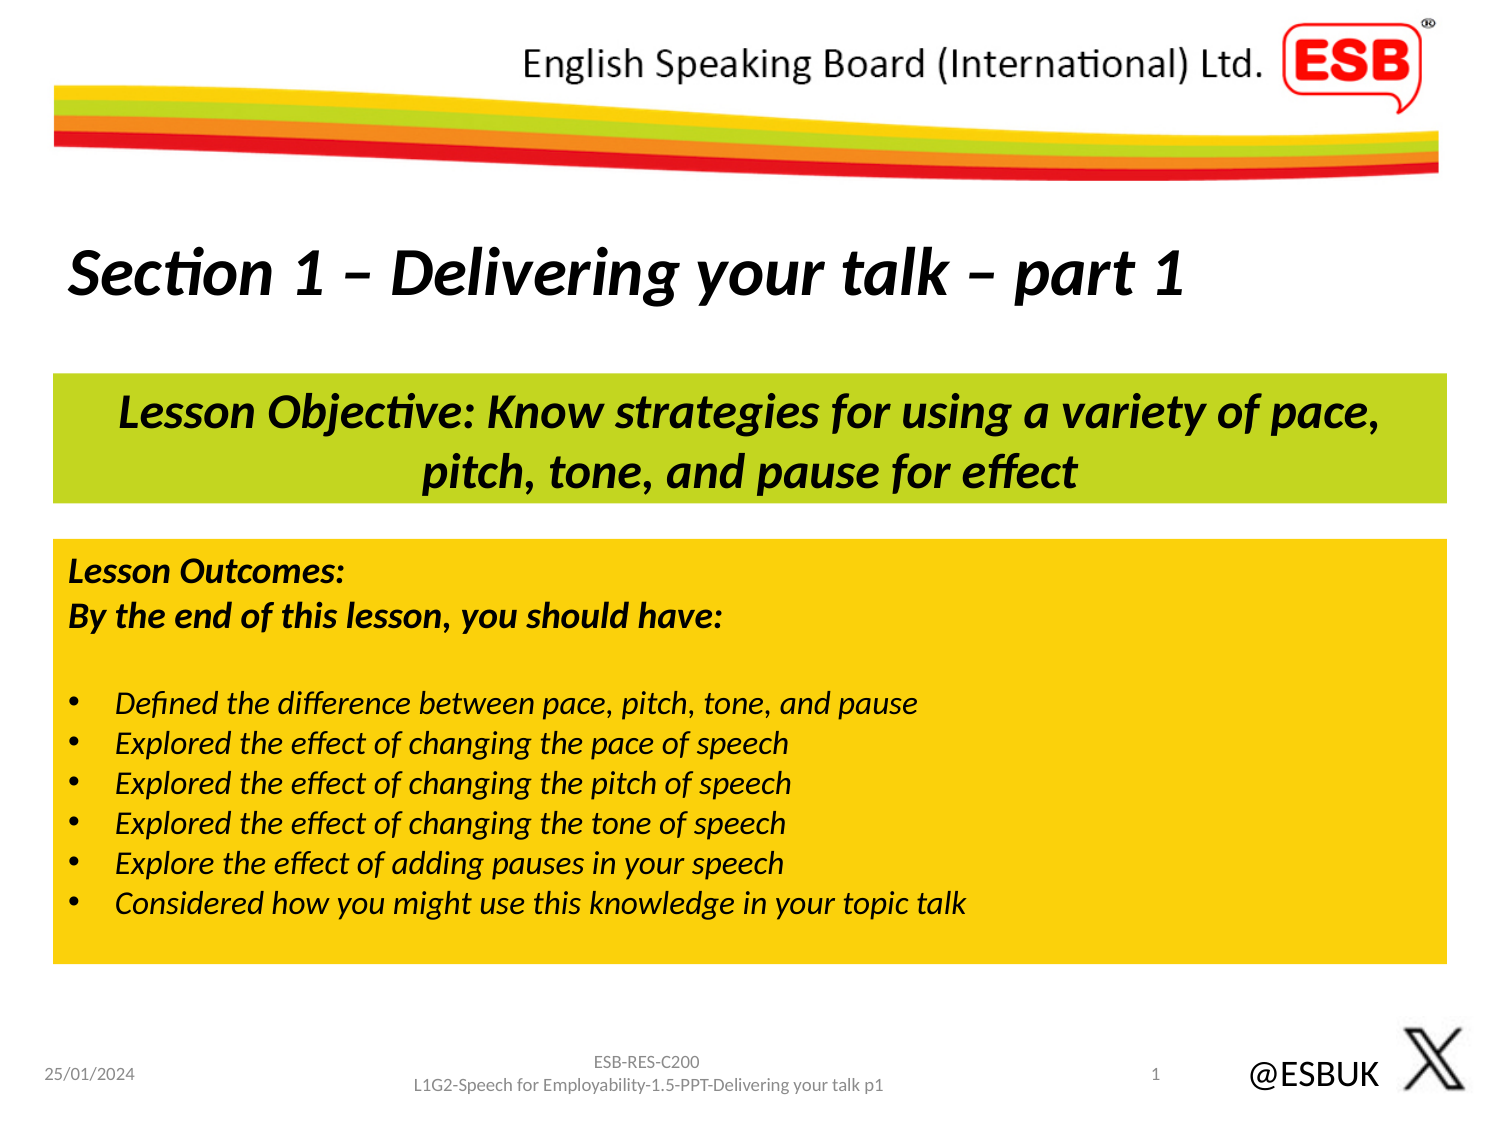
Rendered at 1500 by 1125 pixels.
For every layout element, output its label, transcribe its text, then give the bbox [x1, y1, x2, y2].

footer ESB-RES-C200 L1G2-Speech for Employability-1.5-PPT-Delivering your talk p1 [395, 1042, 902, 1103]
text_box Lesson Outcomes: By the end of this lesson, you should have: Defined the difference between pace, pitch, tone, and pause Explored the effect of changing the pace of speech Explored the effect of changing the pitch of speech Explored the effect of changing the tone of speech Explore the effect of adding pauses in your speech Considered how you might use this knowledge in your topic talk [52, 538, 1448, 965]
picture [1396, 1016, 1477, 1103]
text_box Lesson Objective: Know strategies for using a variety of pace, pitch, tone, and pause for effect [52, 372, 1448, 504]
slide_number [29, 1042, 367, 1103]
slide_number 1 [930, 1042, 1176, 1103]
picture [0, 0, 1500, 189]
text_box Section 1 – Delivering your talk – part 1 [53, 208, 1347, 338]
